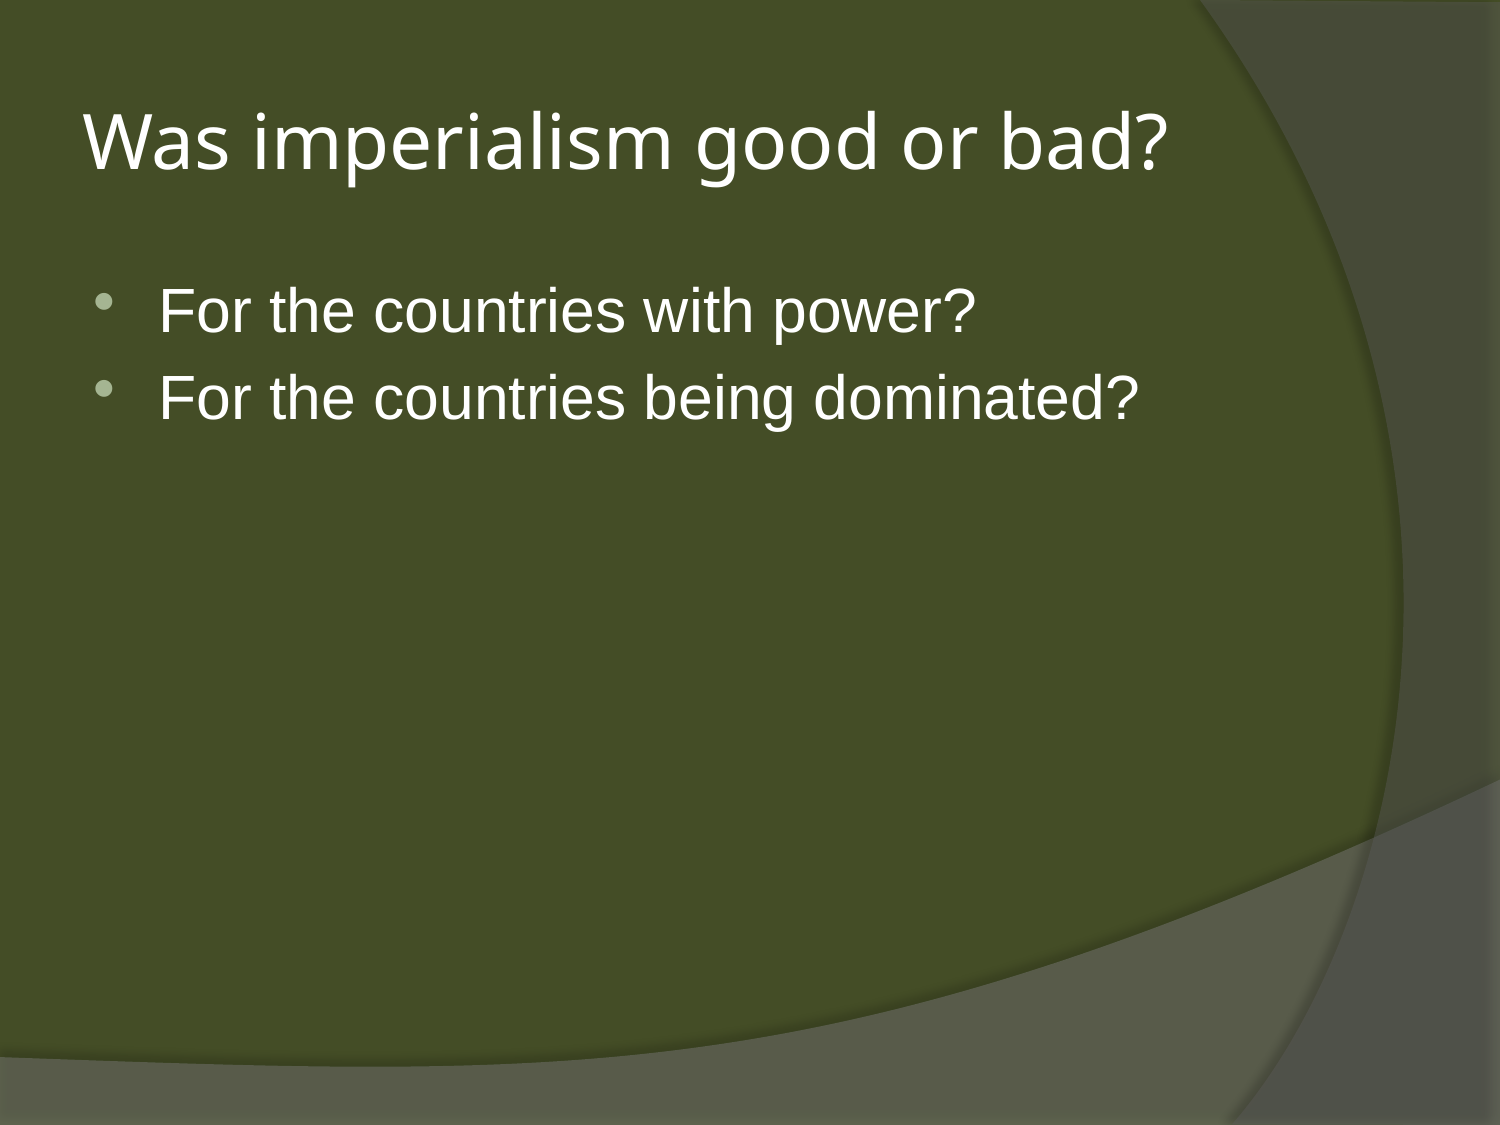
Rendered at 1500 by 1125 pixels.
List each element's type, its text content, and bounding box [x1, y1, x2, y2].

title Was imperialism good or bad? [75, 45, 1300, 233]
list For the countries with power? For the countries being dominated? [75, 262, 1300, 1005]
